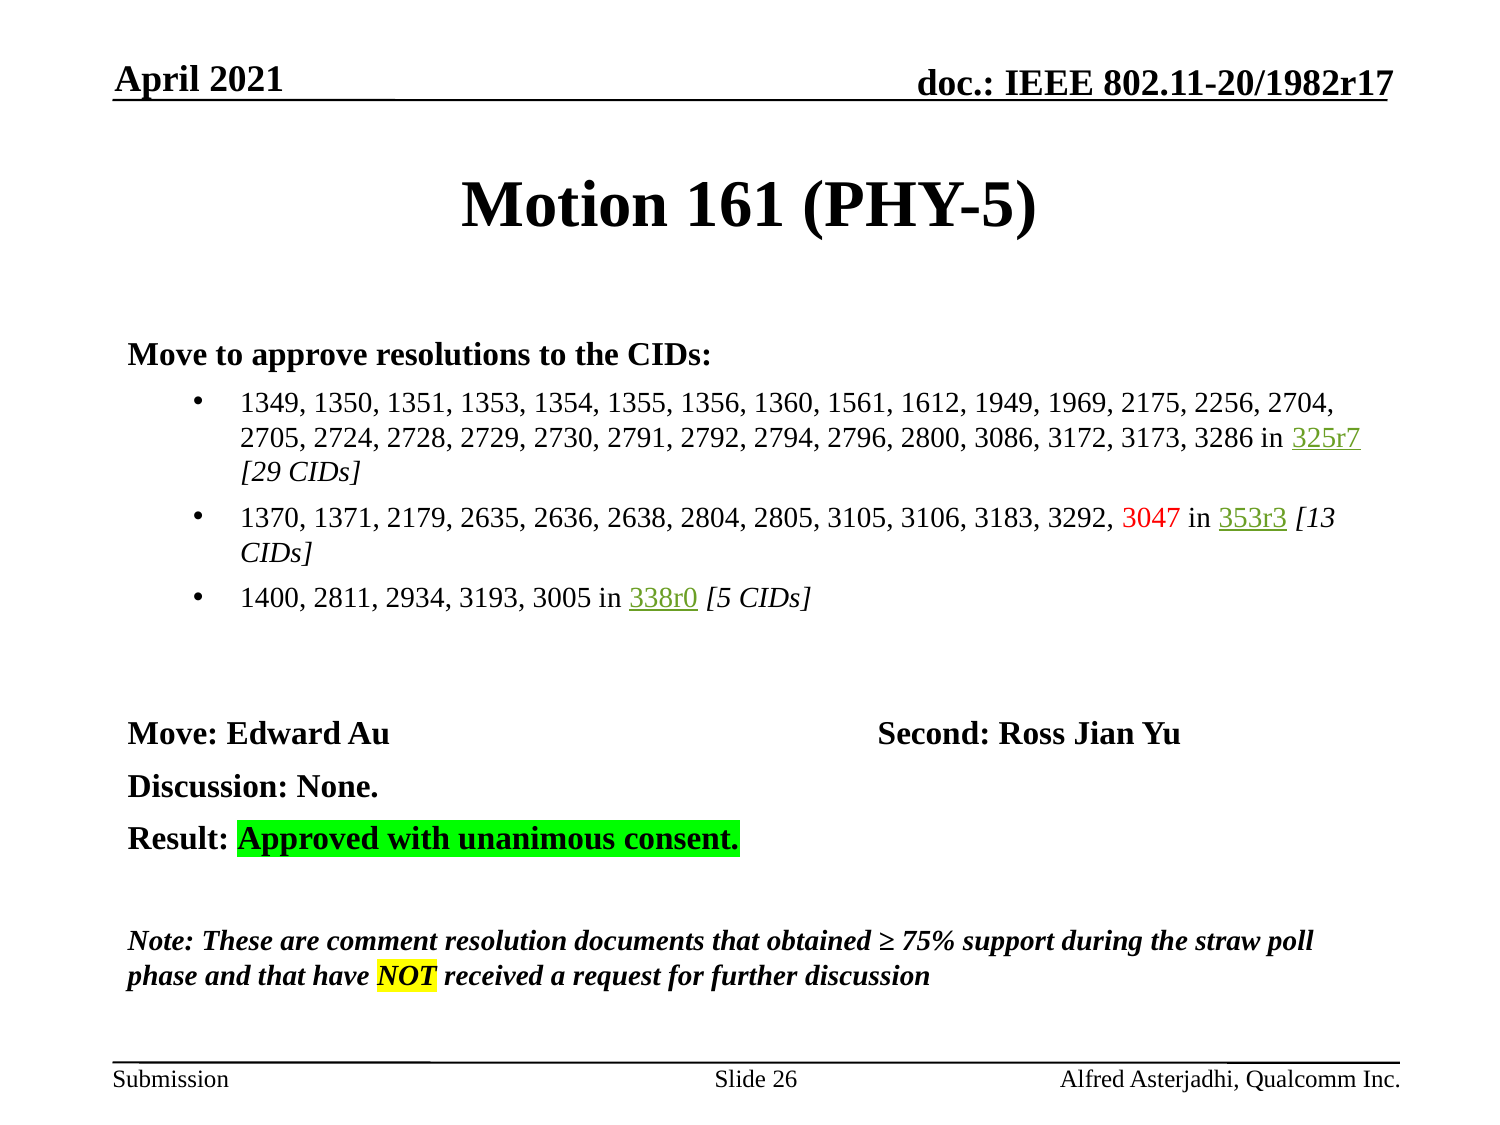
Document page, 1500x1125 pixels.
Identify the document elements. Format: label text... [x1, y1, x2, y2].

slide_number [114, 54, 423, 100]
footer Alfred Asterjadhi, Qualcomm Inc. [878, 1061, 1402, 1093]
slide_number Slide 26 [712, 1061, 800, 1123]
title Motion 161 (PHY-5) [112, 112, 1388, 288]
list Move to approve resolutions to the CIDs: 1349, 1350, 1351, 1353, 1354, 1355, 1356, 1360, 1561, 1612, 1949, 1969, 2175, 2256, 2704, 2705, 2724, 2728, 2729, 2730, 2791, 2792, 2794, 2796, 2800, 3086, 3172, 3173, 3286 in 325r7 [29 CIDs] 1370, 1371, 2179, 2635, 2636, 2638, 2804, 2805, 3105, 3106, 3183, 3292, 3047 in 353r3 [13 CIDs] 1400, 2811, 2934, 3193, 3005 in 338r0 [5 CIDs] Move: Edward Au Second: Ross Jian Yu Discussion: None. Result: Approved with unanimous consent. Note: These are comment resolution documents that obtained ≥ 75% support during the straw poll phase and that have NOT received a request for further discussion [112, 324, 1388, 1063]
